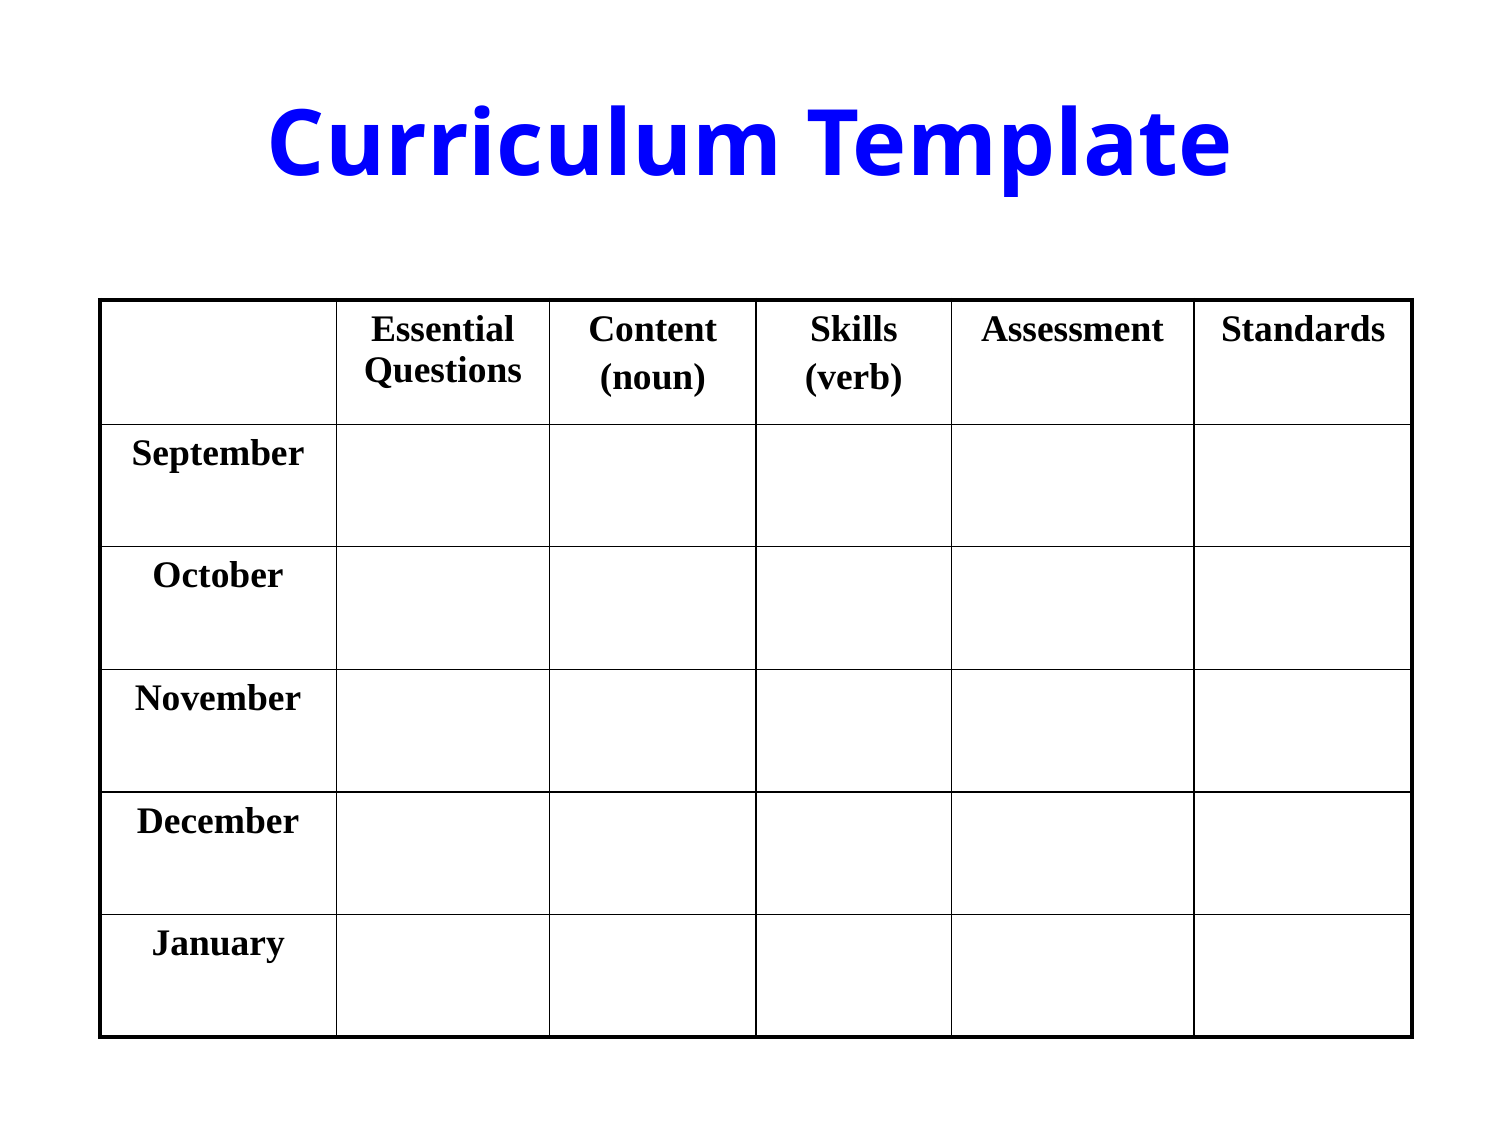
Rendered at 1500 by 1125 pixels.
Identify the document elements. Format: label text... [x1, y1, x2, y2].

table_cell [337, 793, 549, 914]
table_cell [952, 547, 1193, 669]
table_cell [337, 915, 549, 1035]
table_cell [1195, 670, 1410, 791]
table_cell [550, 915, 755, 1035]
table_cell [952, 793, 1193, 914]
table_cell [757, 547, 951, 669]
table_header [102, 302, 336, 424]
table_cell [550, 670, 755, 791]
table_cell [550, 547, 755, 669]
title Curriculum Template [75, 45, 1425, 233]
table_header Standards [1195, 302, 1410, 424]
table_cell [337, 425, 549, 546]
table_cell [337, 670, 549, 791]
table_cell [1195, 915, 1410, 1035]
table_cell [337, 547, 549, 669]
table_cell September [102, 425, 336, 546]
table_cell [952, 670, 1193, 791]
table_cell [757, 793, 951, 914]
table_cell November [102, 670, 336, 791]
table_cell January [102, 915, 336, 1035]
table_cell [757, 425, 951, 546]
table_cell [550, 425, 755, 546]
table_cell [1195, 793, 1410, 914]
table_cell [550, 793, 755, 914]
table_cell [952, 915, 1193, 1035]
table_cell December [102, 793, 336, 914]
table_cell October [102, 547, 336, 669]
table_header Essential Questions [337, 302, 549, 424]
table_cell [757, 915, 951, 1035]
table_cell [1195, 547, 1410, 669]
table_cell [1195, 425, 1410, 546]
table_header Content (noun) [550, 302, 755, 424]
table_header Assessment [952, 302, 1193, 424]
table_cell [757, 670, 951, 791]
table_cell [952, 425, 1193, 546]
table_header Skills (verb) [757, 302, 951, 424]
